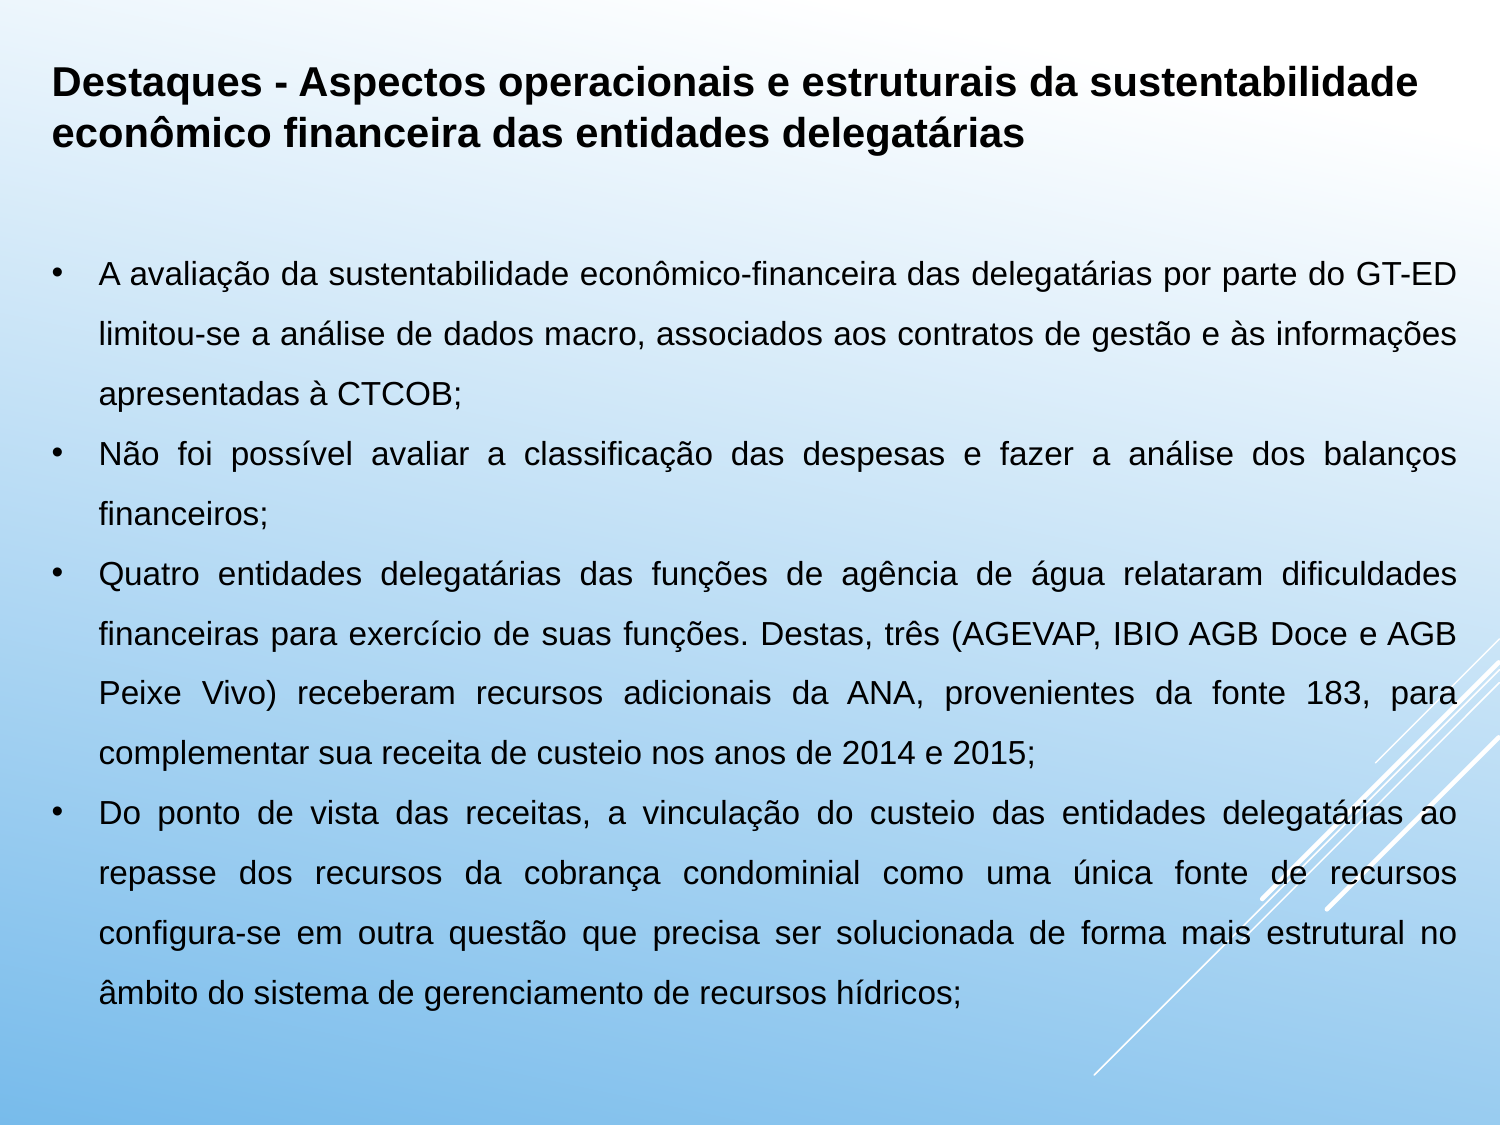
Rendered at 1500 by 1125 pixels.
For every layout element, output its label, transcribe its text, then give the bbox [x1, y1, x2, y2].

text_box Destaques - Aspectos operacionais e estruturais da sustentabilidade econômico financeira das entidades delegatárias [36, 47, 1475, 163]
text_box A avaliação da sustentabilidade econômico-financeira das delegatárias por parte do GT-ED limitou-se a análise de dados macro, associados aos contratos de gestão e às informações apresentadas à CTCOB; Não foi possível avaliar a classificação das despesas e fazer a análise dos balanços financeiros; Quatro entidades delegatárias das funções de agência de água relataram dificuldades financeiras para exercício de suas funções. Destas, três (AGEVAP, IBIO AGB Doce e AGB Peixe Vivo) receberam recursos adicionais da ANA, provenientes da fonte 183, para complementar sua receita de custeio nos anos de 2014 e 2015; Do ponto de vista das receitas, a vinculação do custeio das entidades delegatárias ao repasse dos recursos da cobrança condominial como uma única fonte de recursos configura-se em outra questão que precisa ser solucionada de forma mais estrutural no âmbito do sistema de gerenciamento de recursos hídricos; [36, 224, 1475, 1079]
